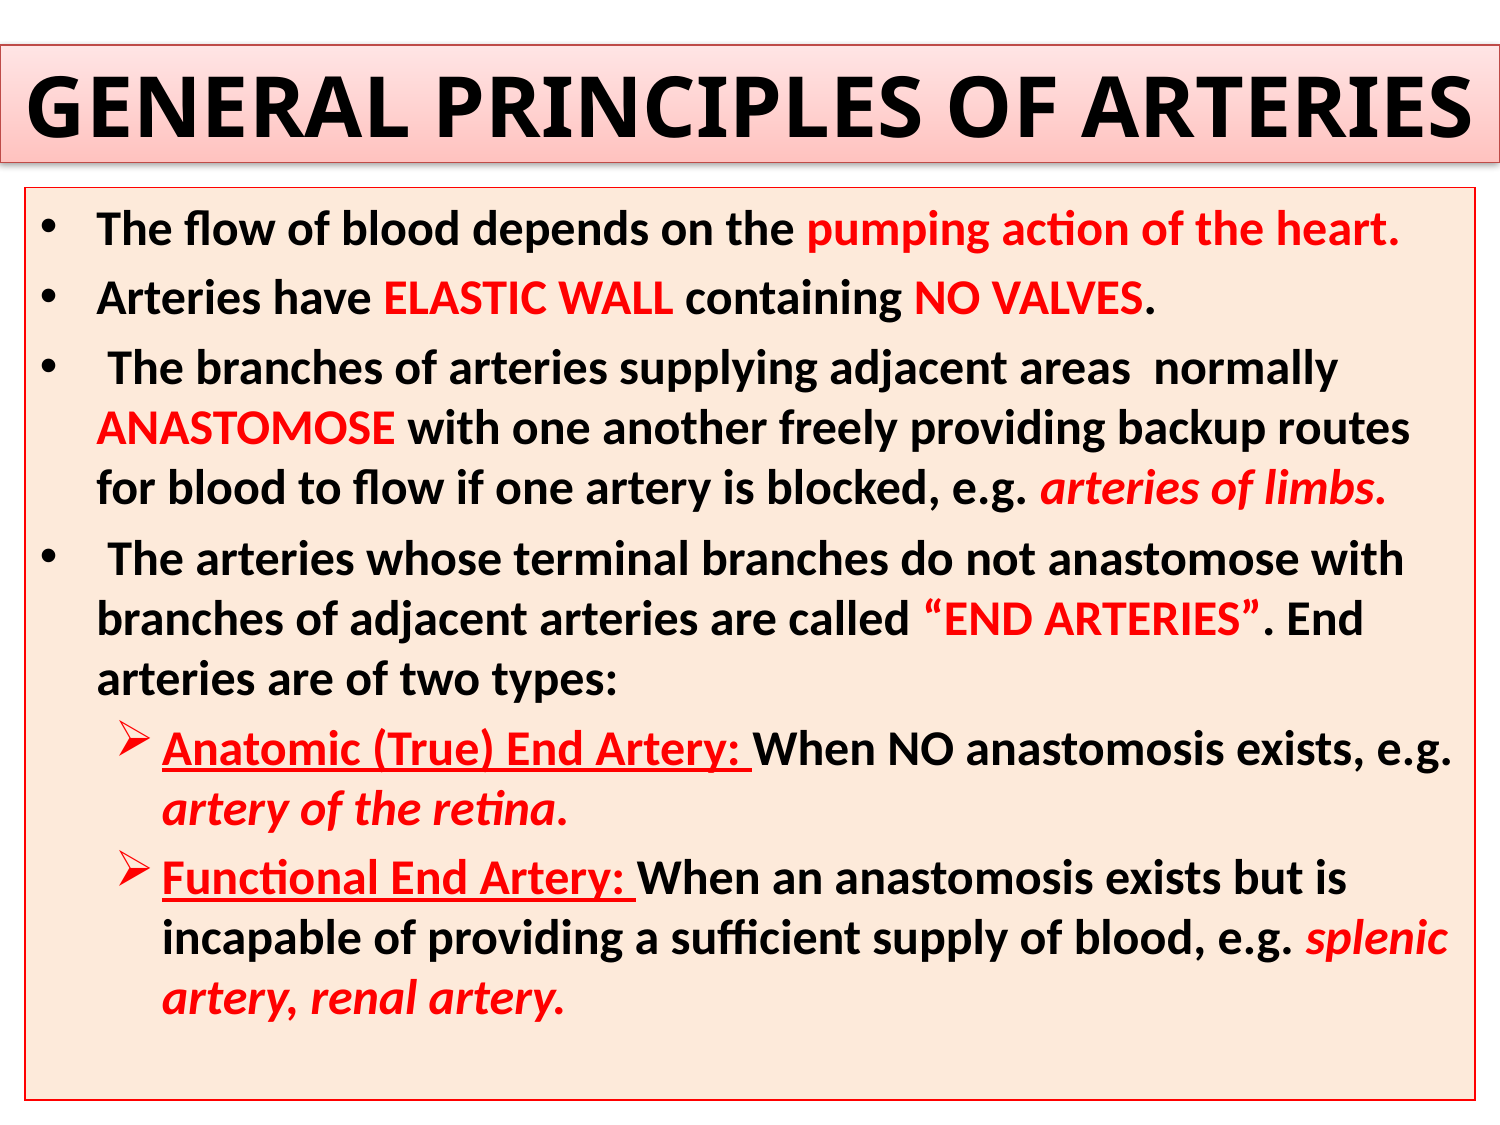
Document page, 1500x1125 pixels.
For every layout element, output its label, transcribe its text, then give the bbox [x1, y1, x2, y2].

list The flow of blood depends on the pumping action of the heart. Arteries have ELASTIC WALL containing NO VALVES. The branches of arteries supplying adjacent areas normally ANASTOMOSE with one another freely providing backup routes for blood to flow if one artery is blocked, e.g. arteries of limbs. The arteries whose terminal branches do not anastomose with branches of adjacent arteries are called “END ARTERIES”. End arteries are of two types: Anatomic (True) End Artery: When NO anastomosis exists, e.g. artery of the retina. Functional End Artery: When an anastomosis exists but is incapable of providing a sufficient supply of blood, e.g. splenic artery, renal artery. [24, 187, 1476, 1101]
title GENERAL PRINCIPLES OF ARTERIES [0, 44, 1500, 163]
